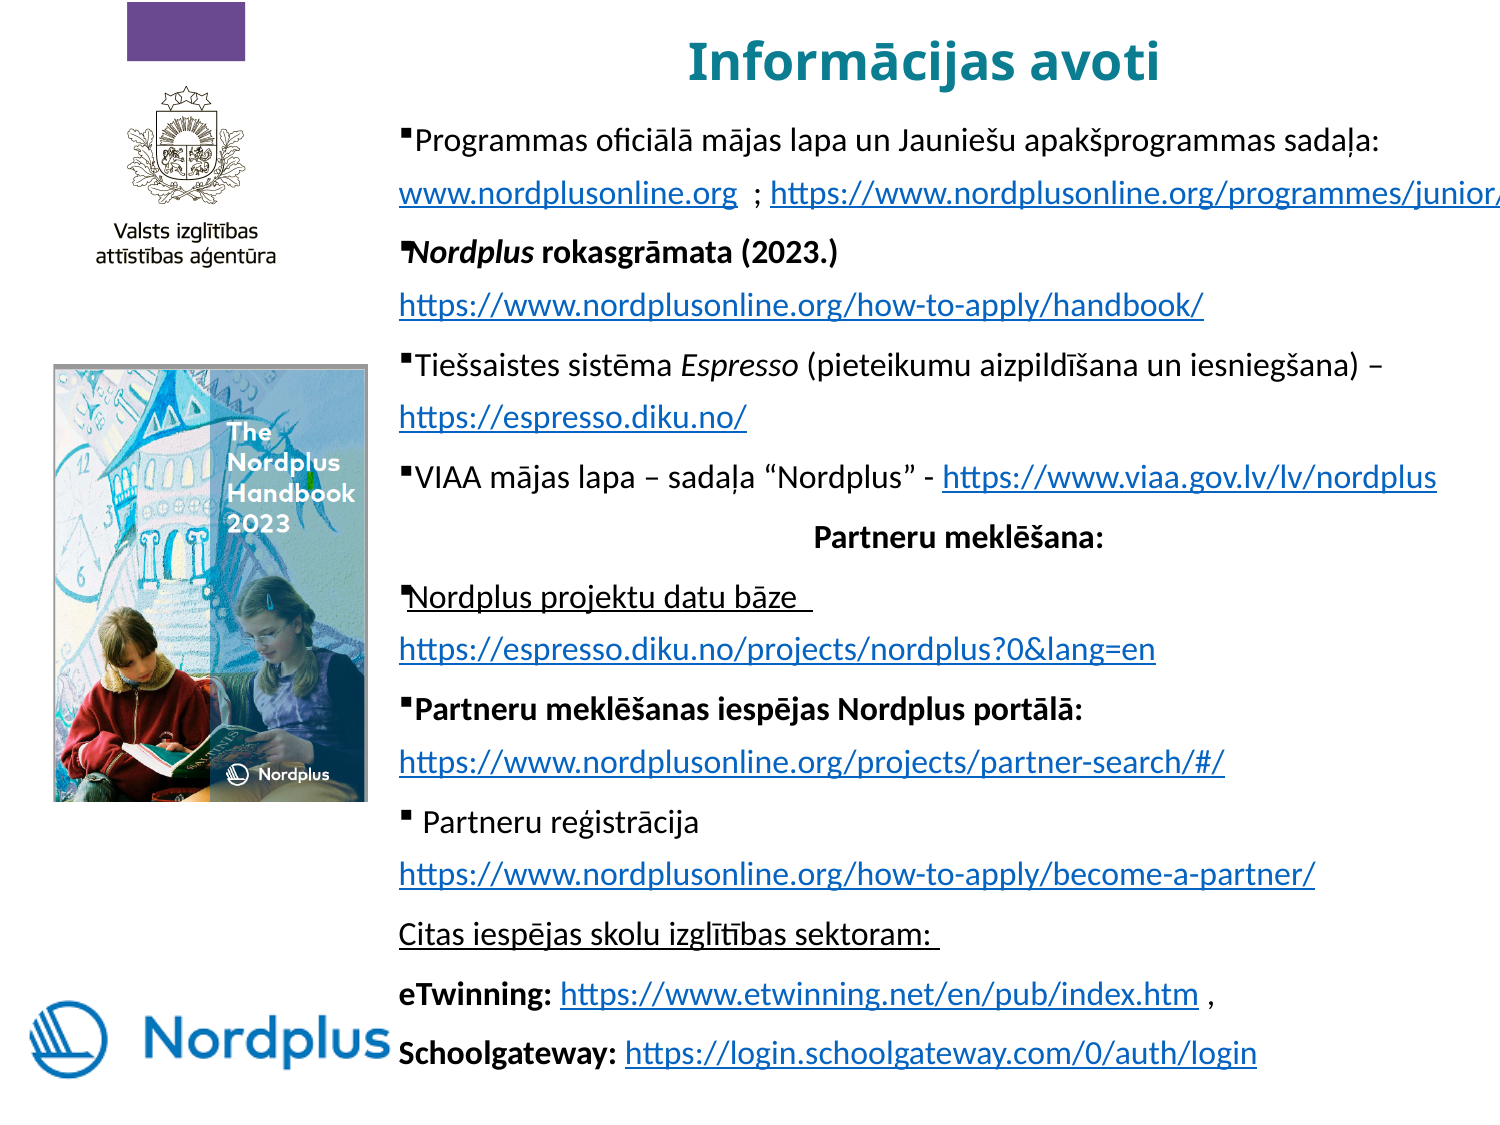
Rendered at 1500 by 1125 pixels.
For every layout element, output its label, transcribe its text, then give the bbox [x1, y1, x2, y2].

picture [0, 0, 1500, 1125]
title Informācijas avoti [425, 27, 1425, 97]
list Programmas oficiālā mājas lapa un Jauniešu apakšprogrammas sadaļa: www.nordplusonline.org ; https://www.nordplusonline.org/programmes/junior/ Nordplus rokasgrāmata (2023.) https://www.nordplusonline.org/how-to-apply/handbook/ Tiešsaistes sistēma Espresso (pieteikumu aizpildīšana un iesniegšana) – https://espresso.diku.no/ VIAA mājas lapa – sadaļa “Nordplus” - https://www.viaa.gov.lv/lv/nordplus Partneru meklēšana: Nordplus projektu datu bāze https://espresso.diku.no/projects/nordplus?0&lang=en Partneru meklēšanas iespējas Nordplus portālā: https://www.nordplusonline.org/projects/partner-search/#/ Partneru reģistrācija https://www.nordplusonline.org/how-to-apply/become-a-partner/ Citas iespējas skolu izglītības sektoram: eTwinning: https://www.etwinning.net/en/pub/index.htm , Schoolgateway: https://login.schoolgateway.com/0/auth/login [383, 97, 1500, 1097]
